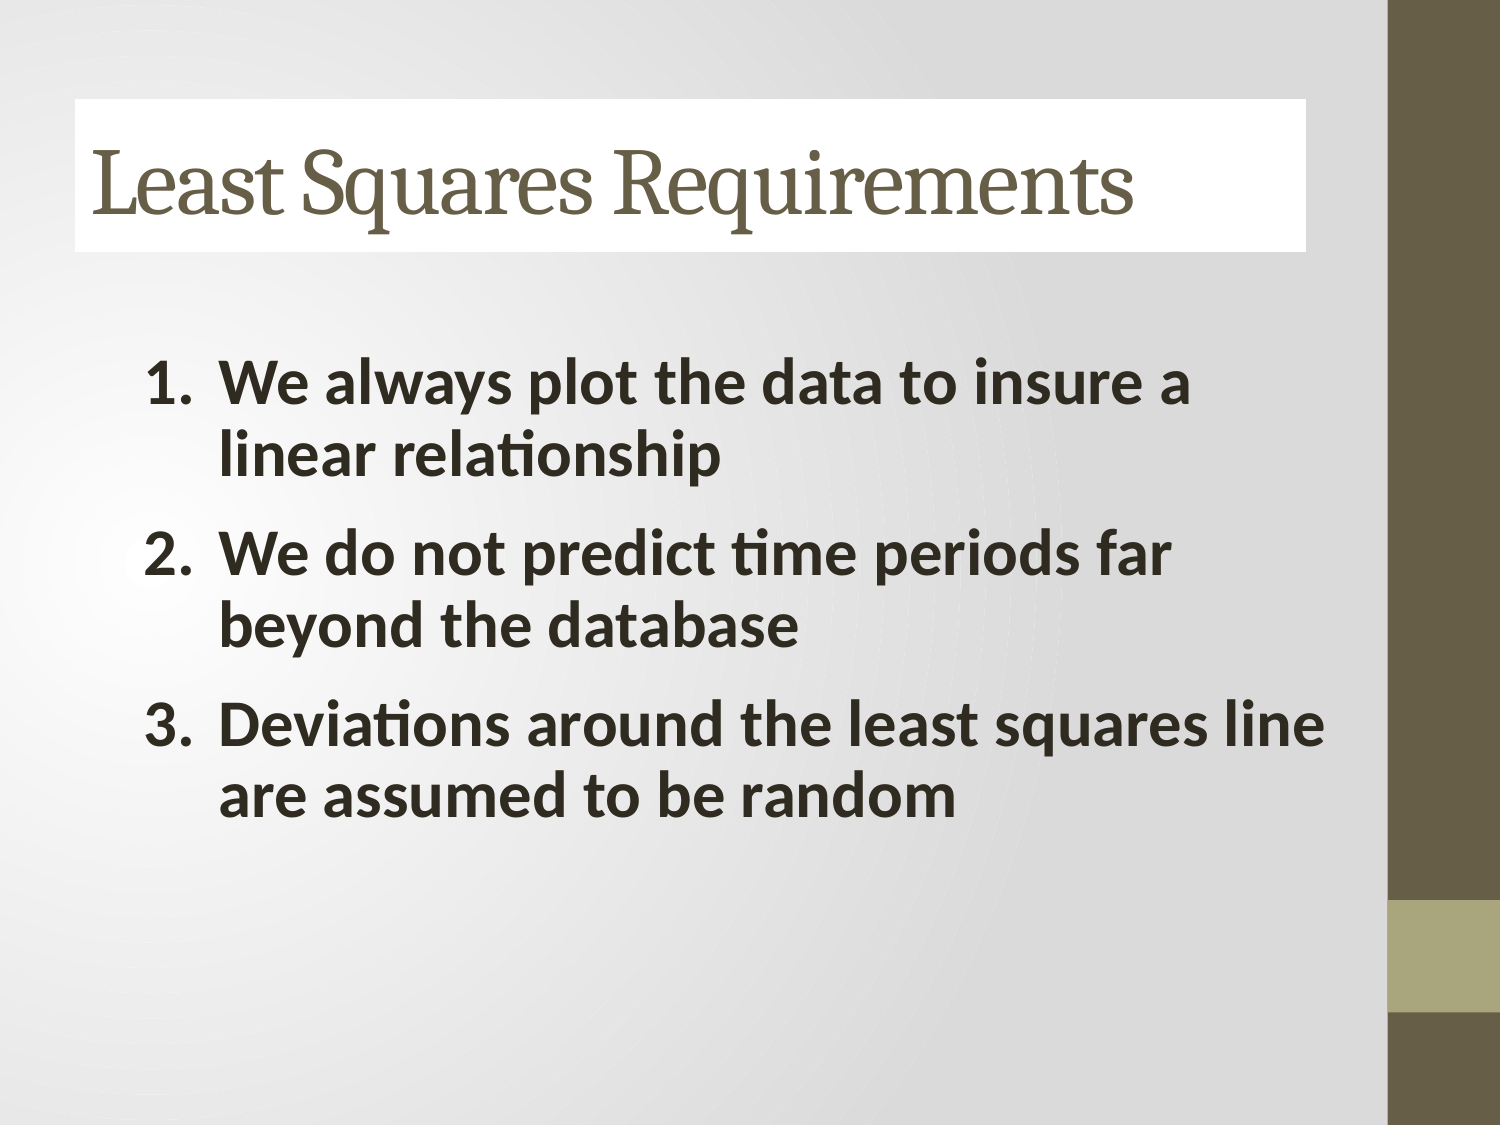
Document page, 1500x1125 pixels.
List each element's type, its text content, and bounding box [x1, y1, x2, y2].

title Least Squares Requirements [75, 99, 1306, 252]
text_box We always plot the data to insure a linear relationship We do not predict time periods far beyond the database Deviations around the least squares line are assumed to be random [128, 340, 1373, 840]
